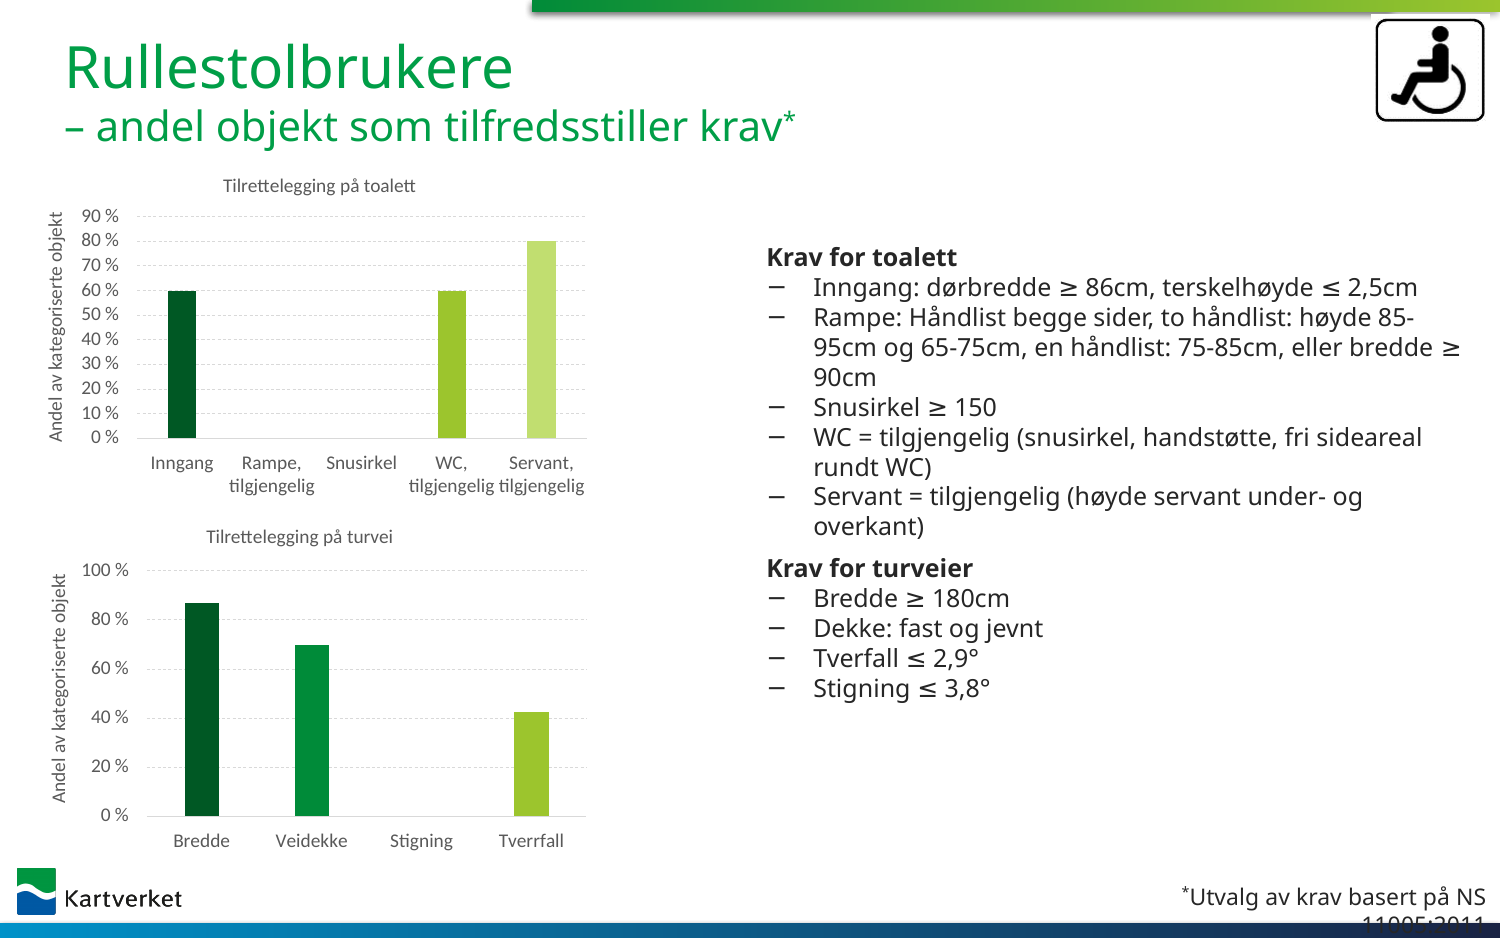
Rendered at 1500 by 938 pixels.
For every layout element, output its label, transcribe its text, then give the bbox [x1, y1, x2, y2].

picture [1371, 13, 1491, 127]
picture [41, 166, 598, 505]
text_box Rullestolbrukere – andel objekt som tilfredsstiller krav* [49, 14, 1431, 158]
text_box Krav for turveier Bredde ≥ 180cm Dekke: fast og jevnt Tverfall ≤ 2,9° Stigning ≤ 3,8° [751, 545, 1483, 710]
picture [41, 520, 598, 859]
text_box *Utvalg av krav basert på NS 11005:2011 [1068, 873, 1500, 938]
text_box Krav for toalett Inngang: dørbredde ≥ 86cm, terskelhøyde ≤ 2,5cm Rampe: Håndlist begge sider, to håndlist: høyde 85-95cm og 65-75cm, en håndlist: 75-85cm, eller bredde ≥ 90cm Snusirkel ≥ 150 WC = tilgjengelig (snusirkel, handstøtte, fri sideareal rundt WC) Servant = tilgjengelig (høyde servant under- og overkant) [751, 234, 1483, 545]
